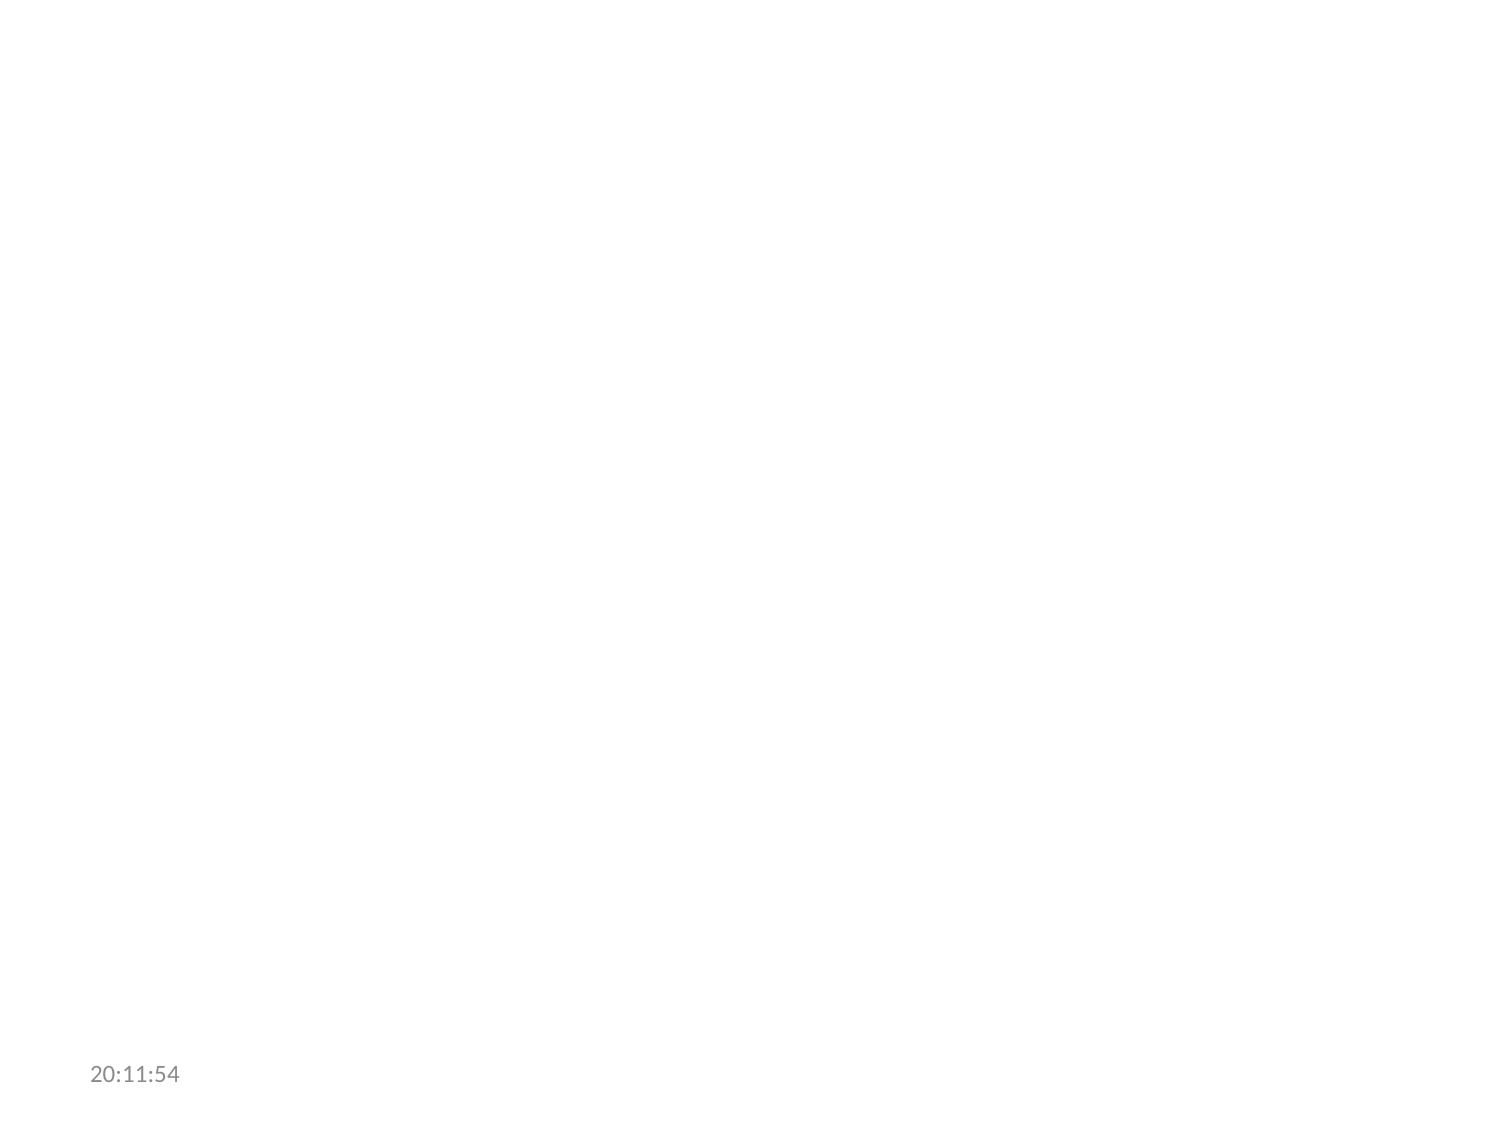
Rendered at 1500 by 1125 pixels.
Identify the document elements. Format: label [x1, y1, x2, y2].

slide_number [75, 1042, 425, 1103]
